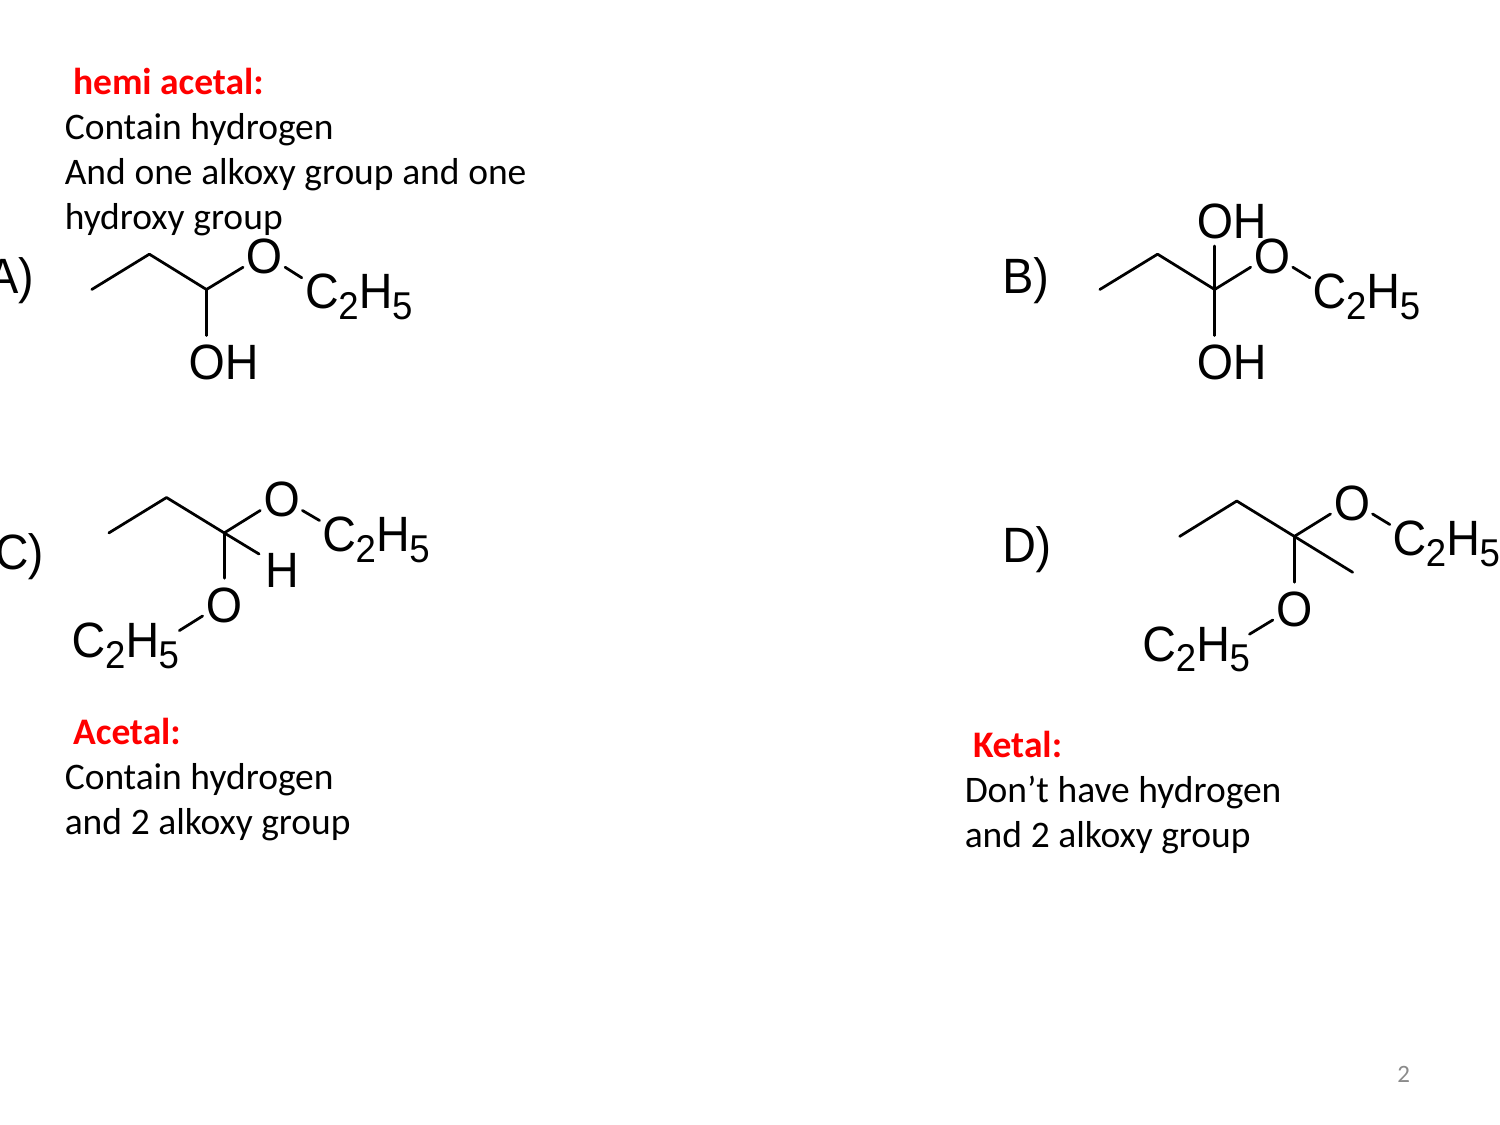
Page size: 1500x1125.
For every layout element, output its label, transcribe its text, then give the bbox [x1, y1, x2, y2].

text_box Acetal: Contain hydrogen and 2 alkoxy group [49, 699, 550, 850]
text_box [0, 199, 1500, 673]
text_box hemi acetal: Contain hydrogen And one alkoxy group and one hydroxy group [49, 49, 550, 198]
slide_number 2 [1074, 1042, 1425, 1103]
text_box Ketal: Don’t have hydrogen and 2 alkoxy group [949, 712, 1450, 863]
